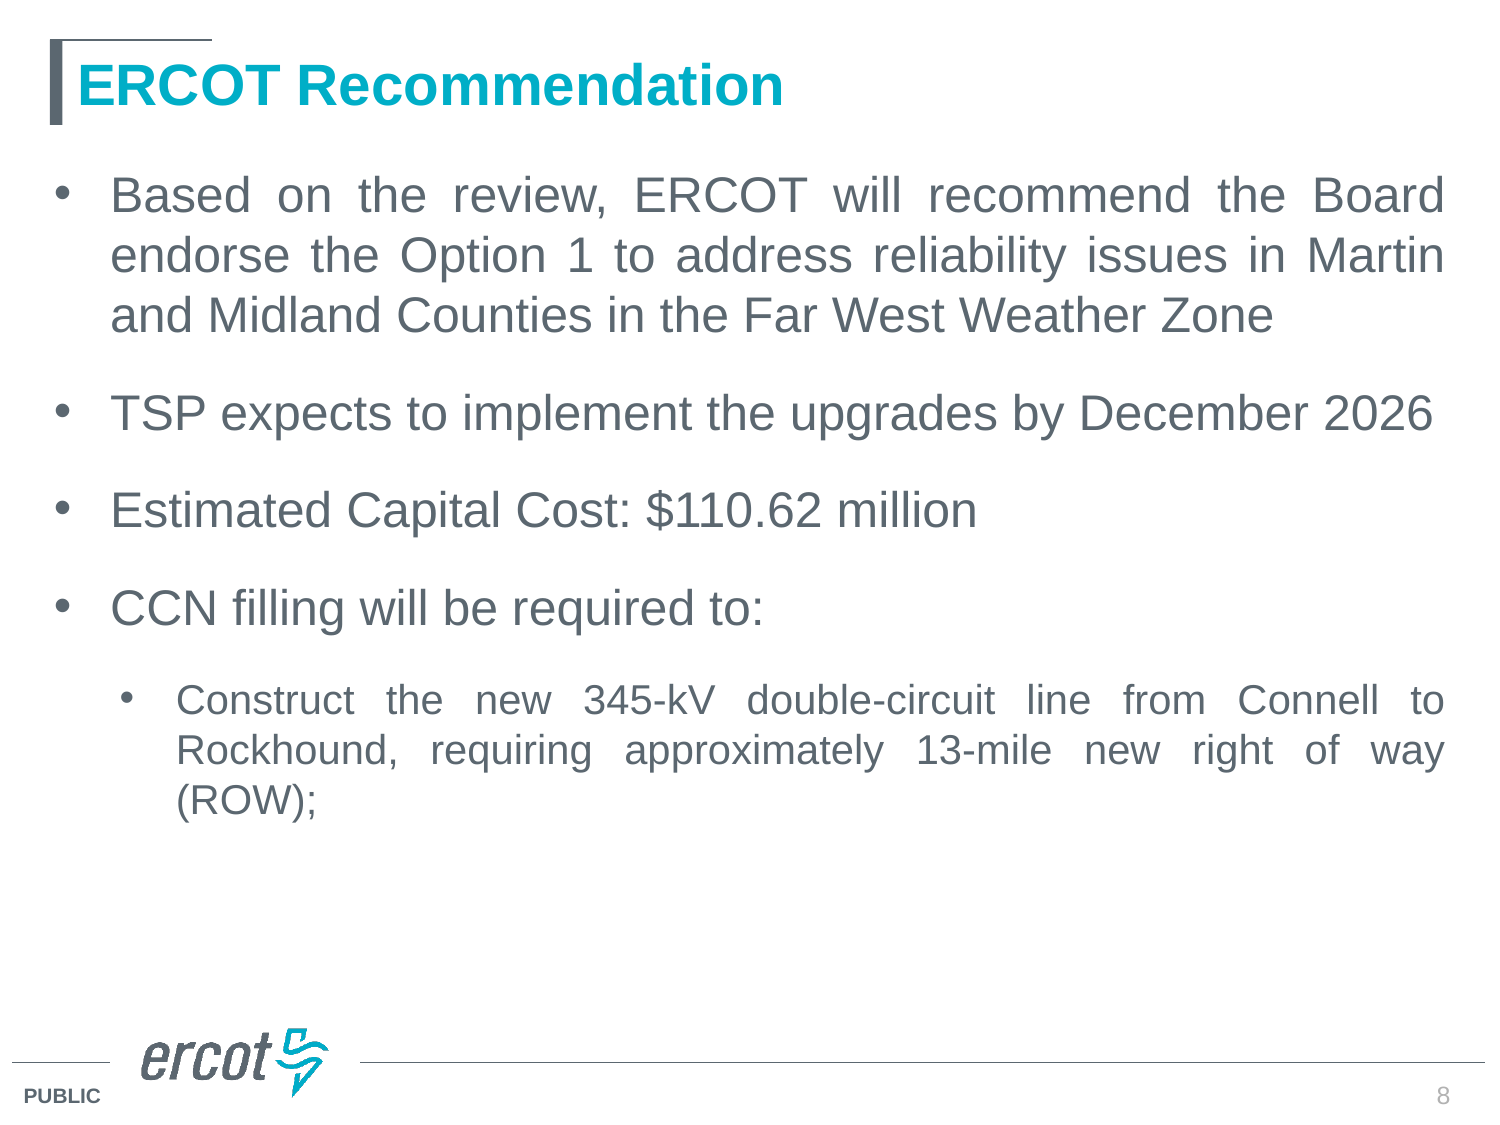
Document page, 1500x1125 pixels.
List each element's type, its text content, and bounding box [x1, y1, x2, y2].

picture [137, 1024, 332, 1100]
slide_number 8 [1400, 1076, 1488, 1113]
list Based on the review, ERCOT will recommend the Board endorse the Option 1 to address reliability issues in Martin and Midland Counties in the Far West Weather Zone TSP expects to implement the upgrades by December 2026 Estimated Capital Cost: $110.62 million CCN filling will be required to: Construct the new 345-kV double-circuit line from Connell to Rockhound, requiring approximately 13-mile new right of way (ROW); [39, 155, 1461, 1018]
title ERCOT Recommendation [62, 39, 1450, 125]
